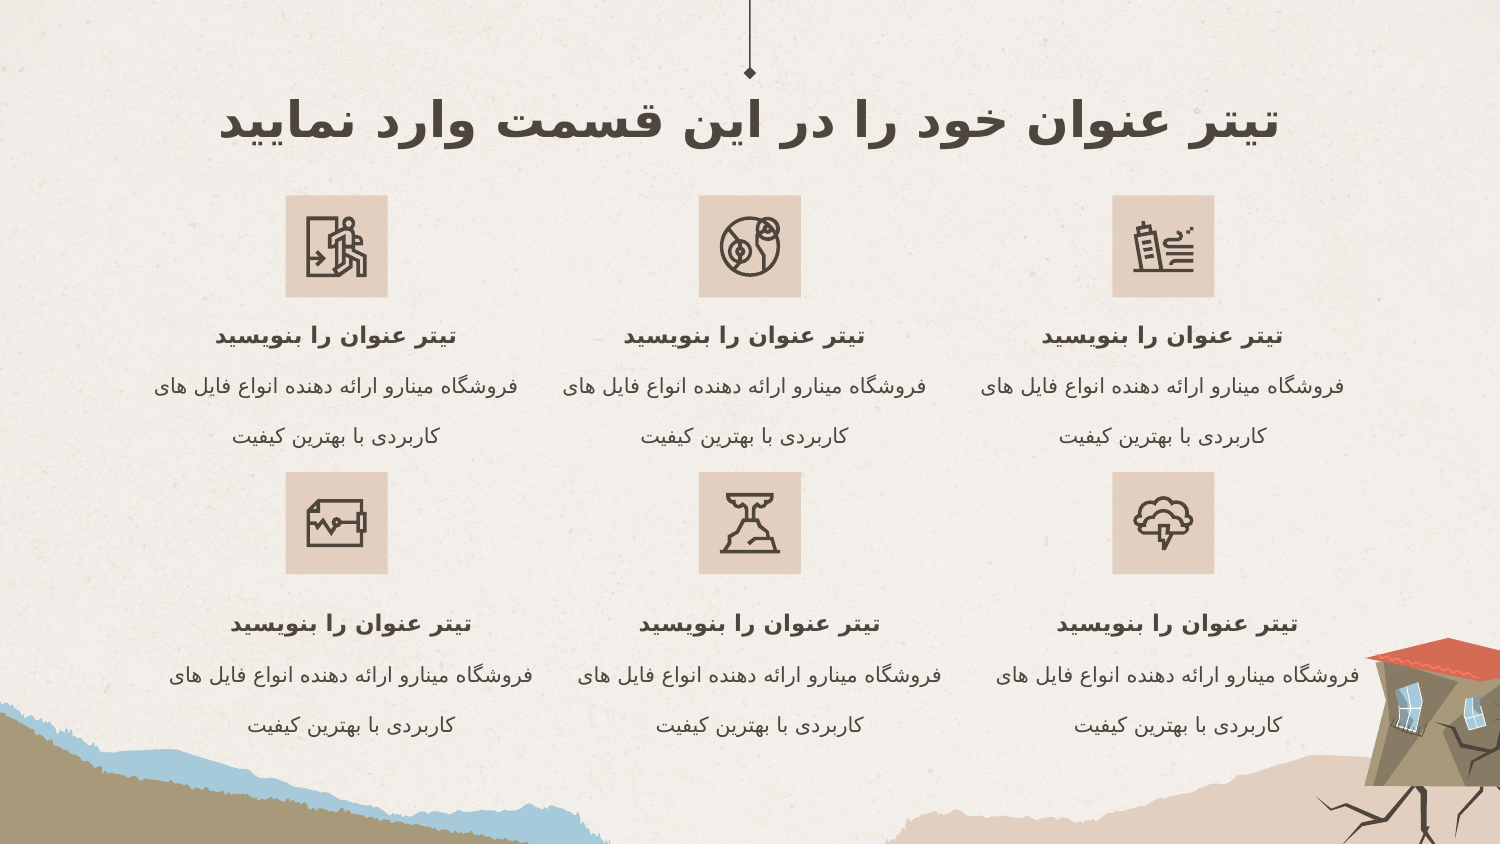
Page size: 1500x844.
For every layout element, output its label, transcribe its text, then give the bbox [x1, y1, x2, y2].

text_box تیتر عنوان را بنویسید فروشگاه مینارو ارائه دهنده انواع فایل های کاربردی با بهترین کیفیت [534, 285, 952, 456]
text_box [285, 195, 388, 285]
text_box [306, 216, 367, 278]
text_box تیتر عنوان خود را در این قسمت وارد نمایید [124, 50, 1376, 156]
text_box تیتر عنوان را بنویسید فروشگاه مینارو ارائه دهنده انواع فایل های کاربردی با بهترین کیفیت [549, 574, 968, 744]
text_box [1133, 496, 1194, 551]
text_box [1133, 220, 1194, 273]
text_box [719, 216, 781, 277]
text_box تیتر عنوان را بنویسید فروشگاه مینارو ارائه دهنده انواع فایل های کاربردی با بهترین کیفیت [952, 285, 1373, 456]
text_box [285, 472, 388, 574]
text_box [306, 499, 367, 548]
text_box تیتر عنوان را بنویسید فروشگاه مینارو ارائه دهنده انواع فایل های کاربردی با بهترین کیفیت [141, 574, 549, 744]
text_box [698, 195, 801, 285]
text_box تیتر عنوان را بنویسید فروشگاه مینارو ارائه دهنده انواع فایل های کاربردی با بهترین کیفیت [126, 285, 534, 456]
text_box [1112, 472, 1215, 574]
text_box [1112, 195, 1215, 285]
text_box [719, 492, 781, 554]
text_box [698, 472, 801, 574]
text_box تیتر عنوان را بنویسید فروشگاه مینارو ارائه دهنده انواع فایل های کاربردی با بهترین کیفیت [968, 574, 1388, 744]
